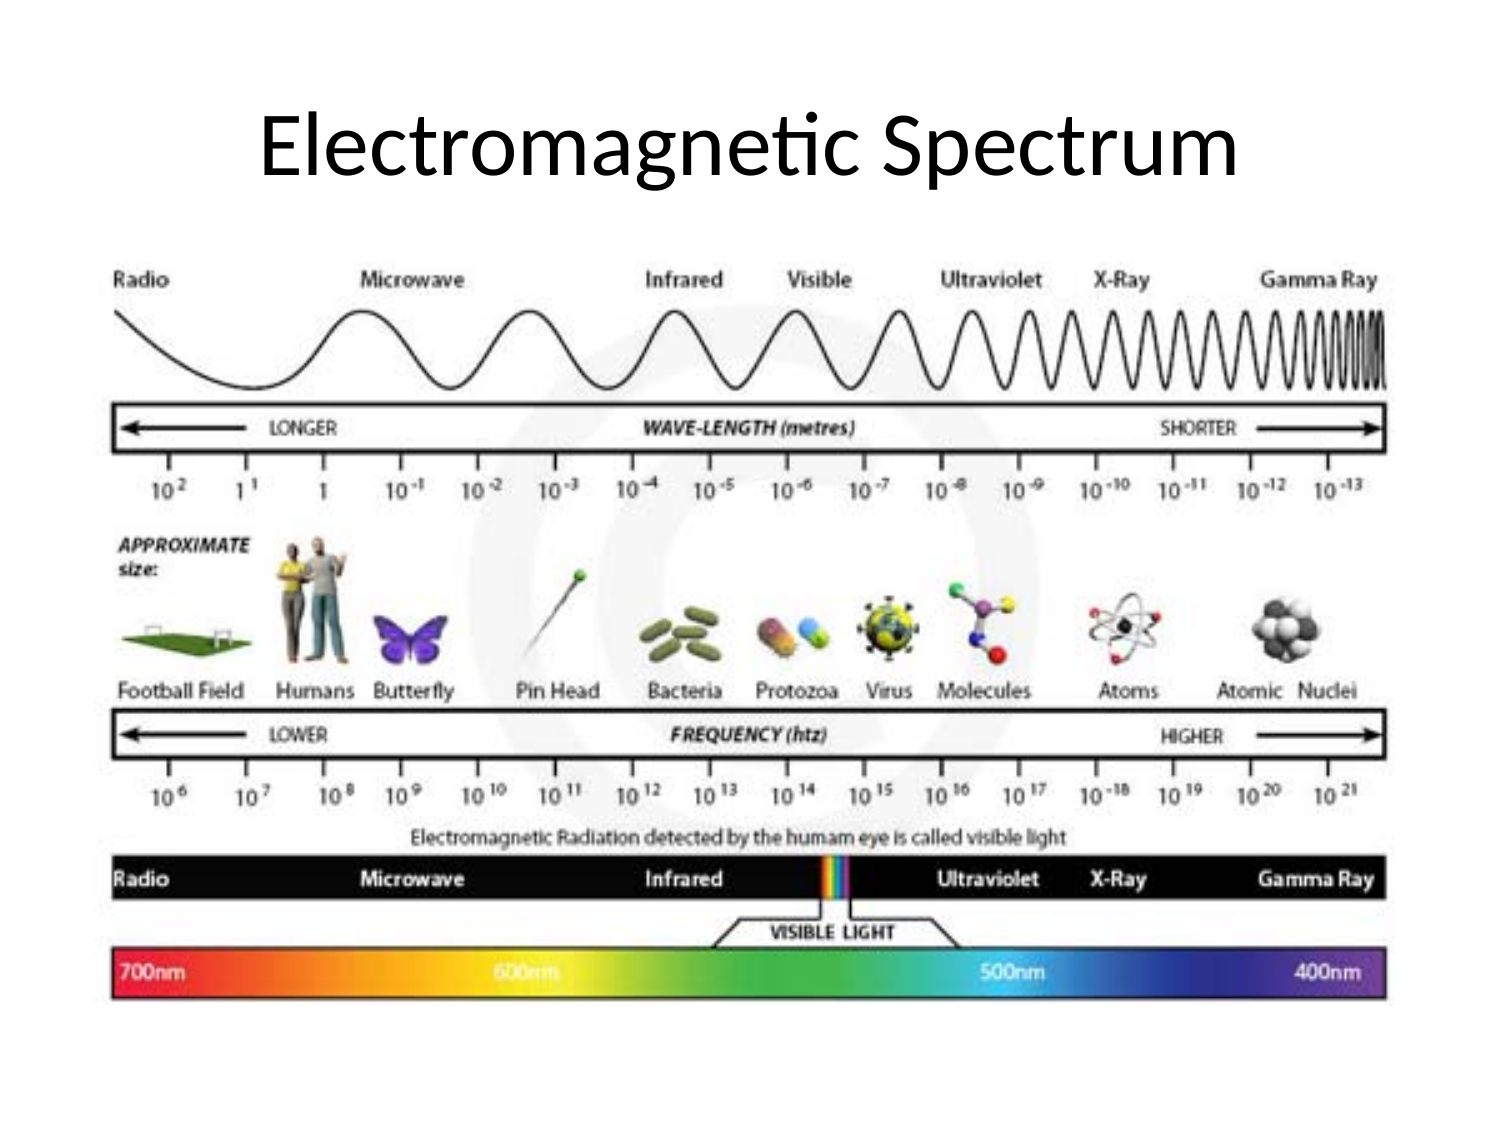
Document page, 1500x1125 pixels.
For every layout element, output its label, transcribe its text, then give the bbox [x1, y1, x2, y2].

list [74, 262, 1426, 1006]
title Electromagnetic Spectrum [75, 45, 1425, 233]
